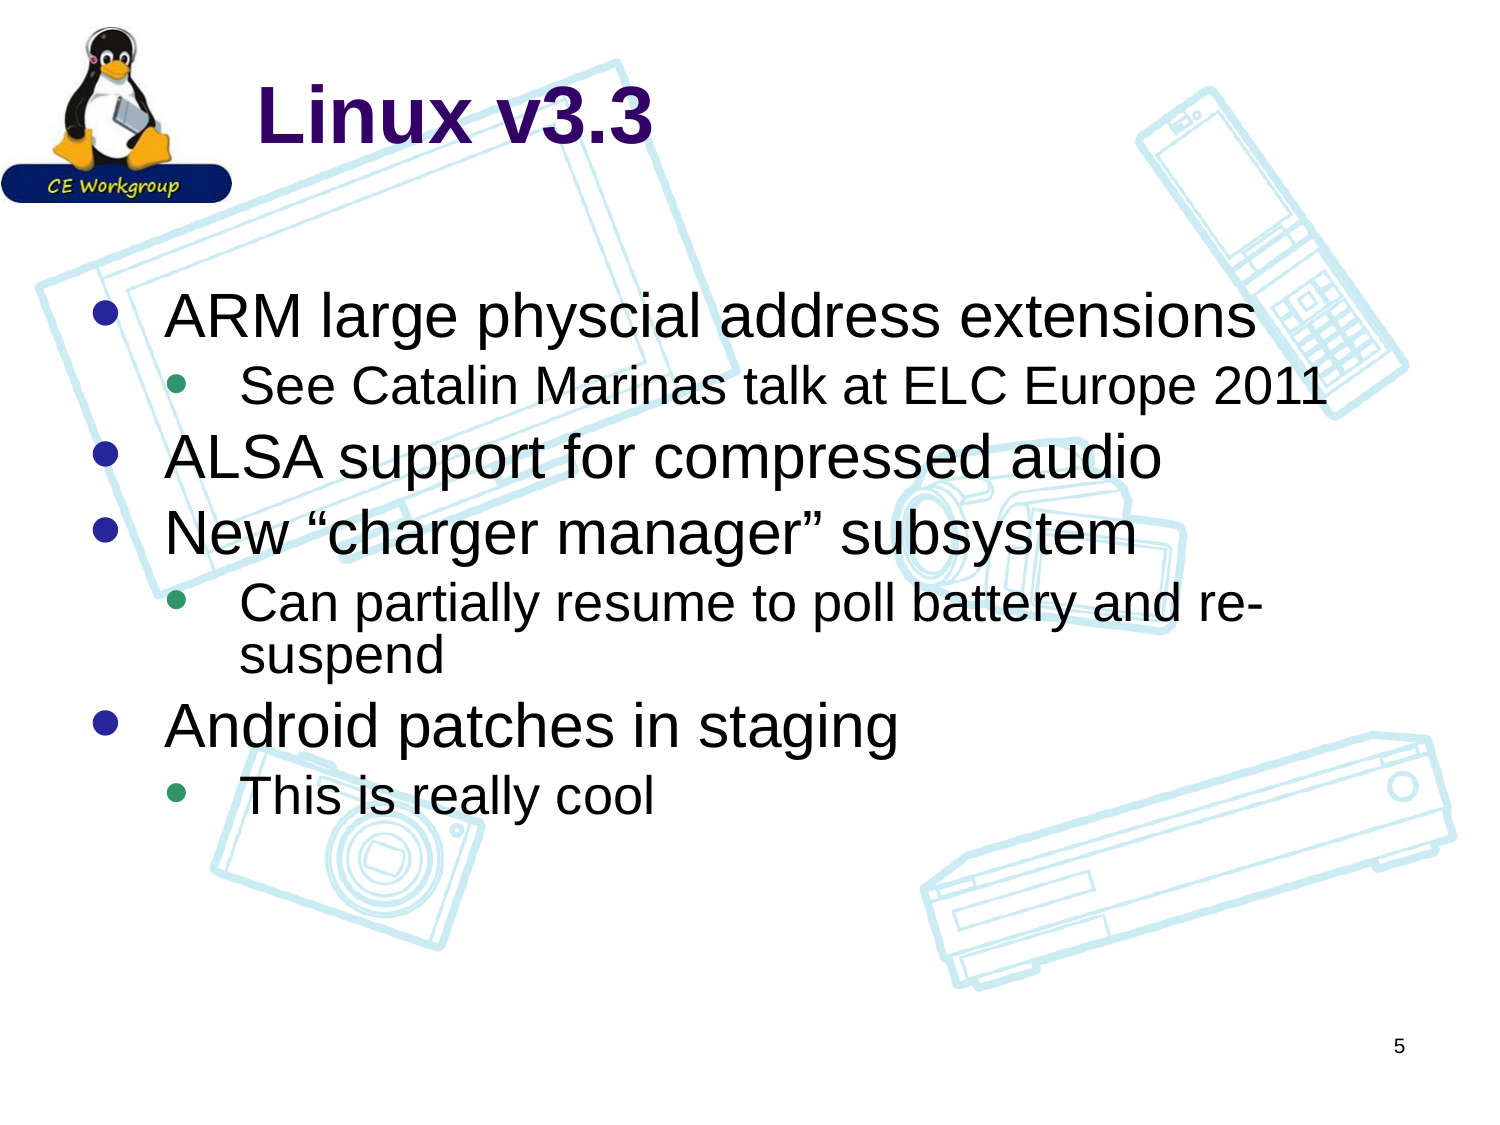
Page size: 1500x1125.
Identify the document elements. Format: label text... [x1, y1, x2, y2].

title Linux v3.3 [242, 19, 1475, 227]
slide_number 5 [1074, 1025, 1420, 1096]
list ARM large physcial address extensions See Catalin Marinas talk at ELC Europe 2011 ALSA support for compressed audio New “charger manager” subsystem Can partially resume to poll battery and re-suspend Android patches in staging This is really cool [75, 282, 1413, 1001]
picture [0, 0, 1500, 1063]
